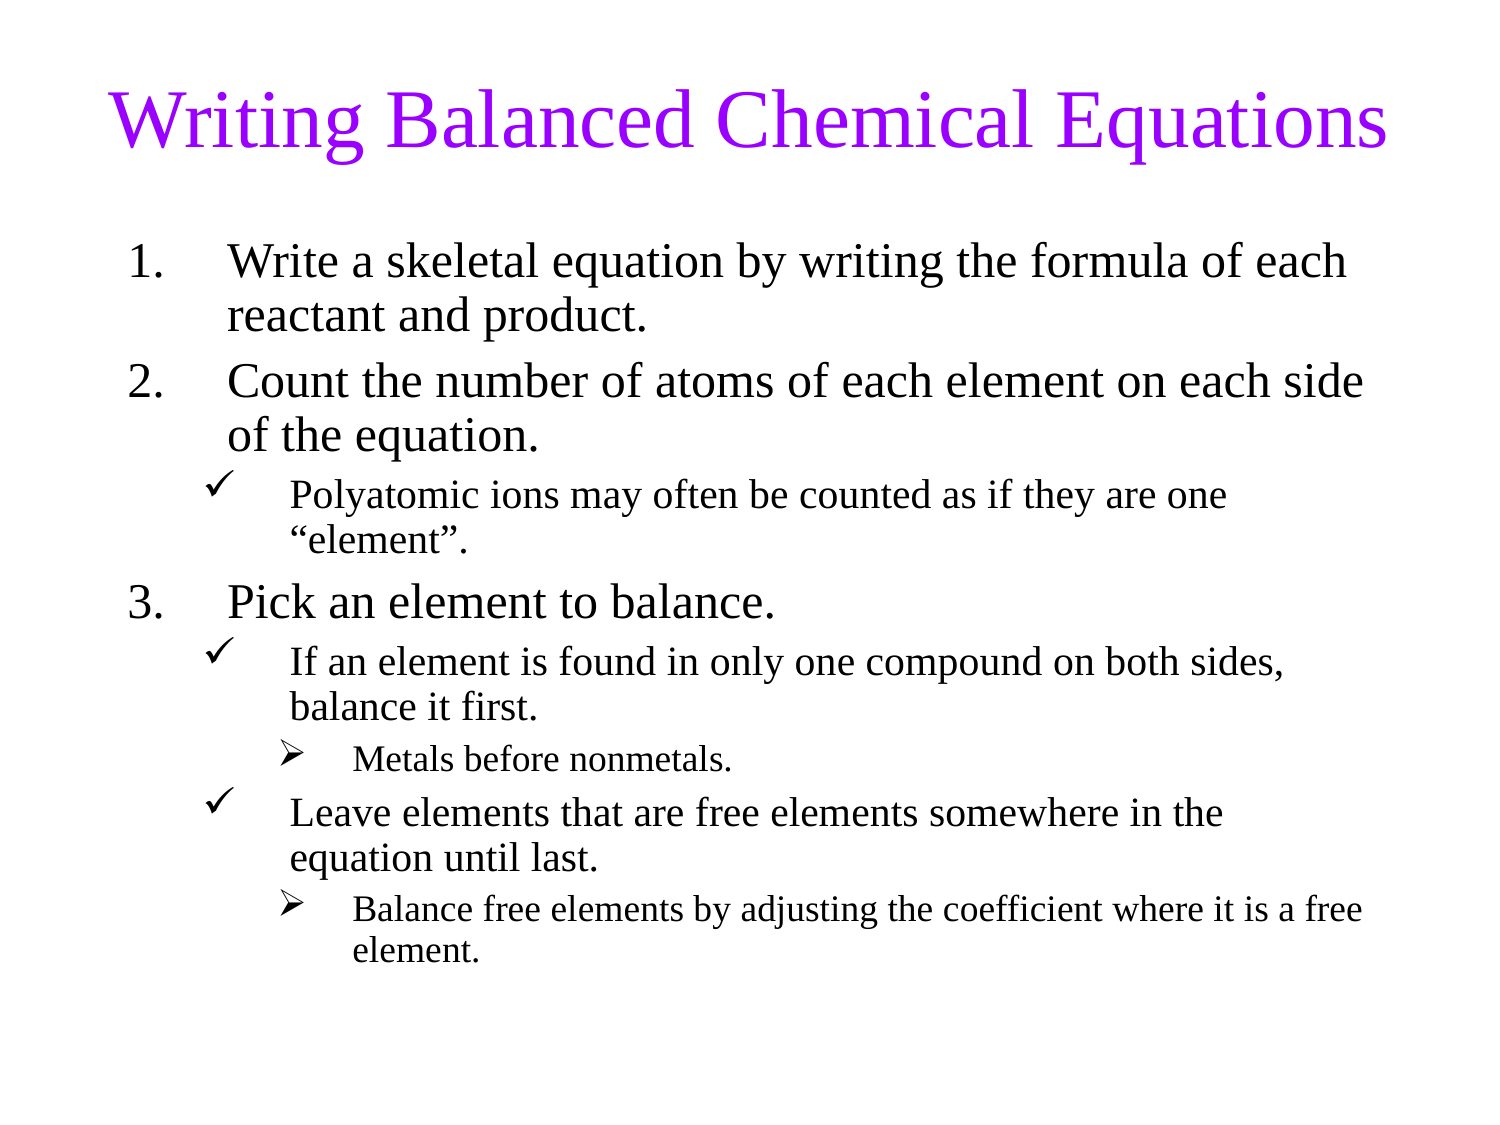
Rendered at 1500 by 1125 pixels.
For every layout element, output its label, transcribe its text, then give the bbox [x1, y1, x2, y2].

text_box Write a skeletal equation by writing the formula of each reactant and product. Count the number of atoms of each element on each side of the equation. Polyatomic ions may often be counted as if they are one “element”. Pick an element to balance. If an element is found in only one compound on both sides, balance it first. Metals before nonmetals. Leave elements that are free elements somewhere in the equation until last. Balance free elements by adjusting the coefficient where it is a free element. [112, 226, 1388, 1002]
text_box Writing Balanced Chemical Equations [74, 20, 1425, 208]
